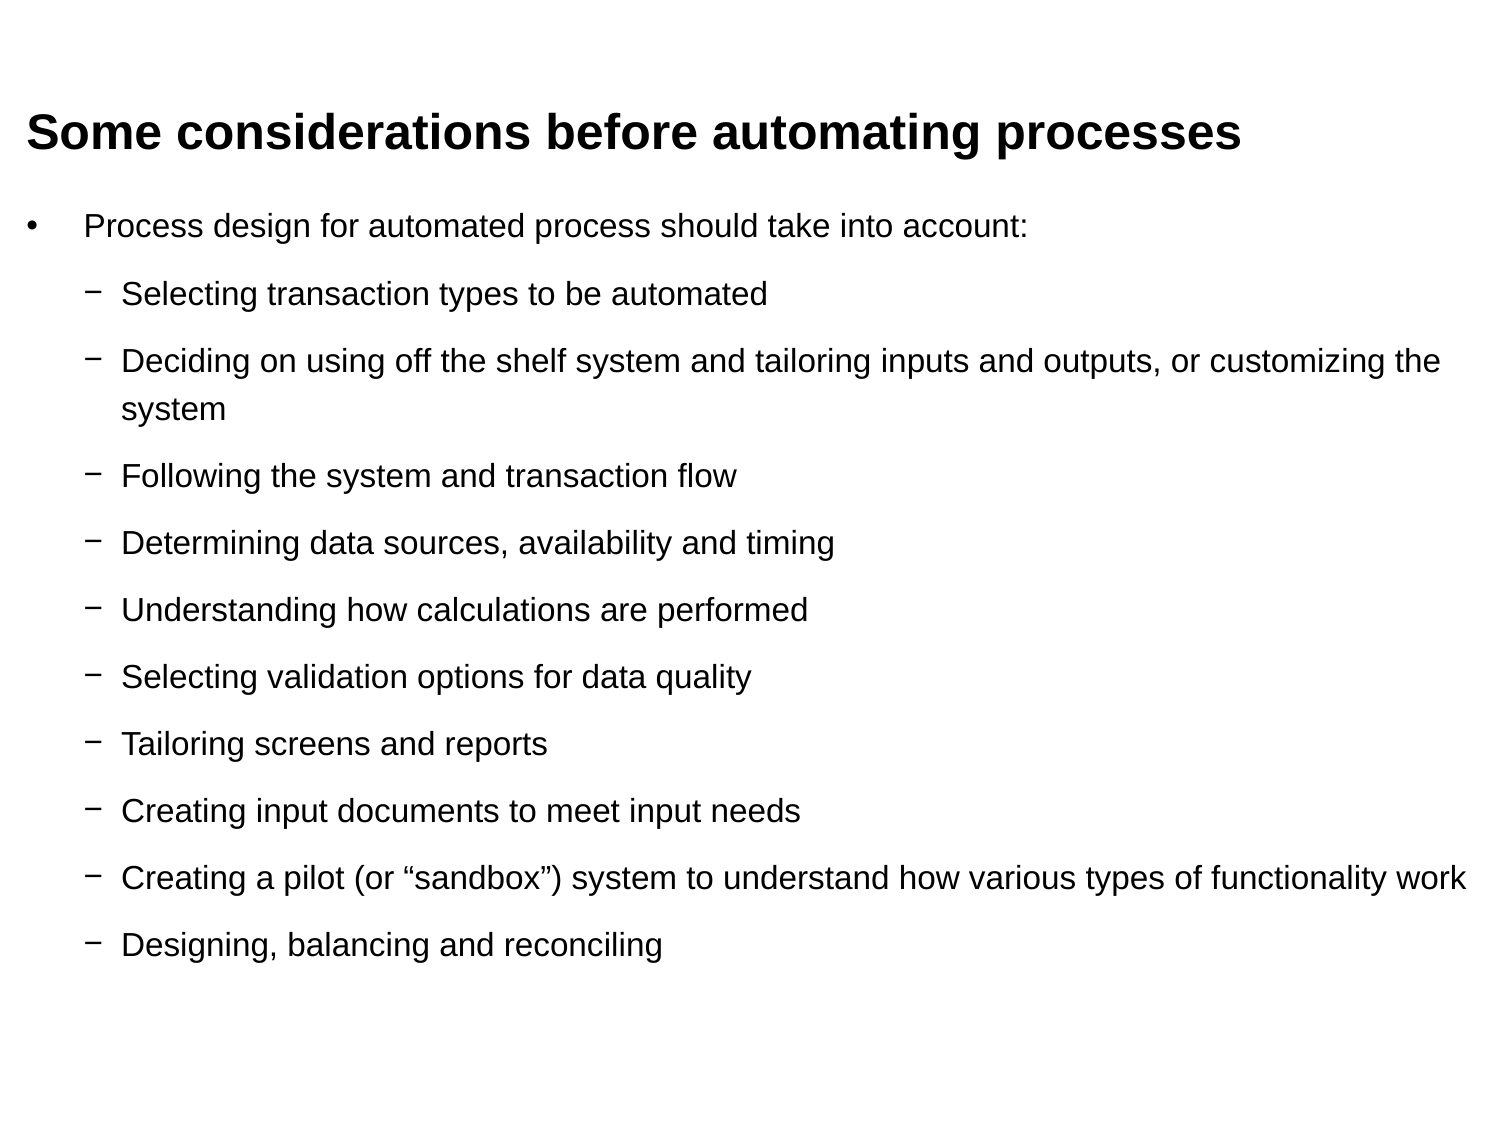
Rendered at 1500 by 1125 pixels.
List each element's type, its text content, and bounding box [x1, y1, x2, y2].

list Process design for automated process should take into account: Selecting transaction types to be automated Deciding on using off the shelf system and tailoring inputs and outputs, or customizing the system Following the system and transaction flow Determining data sources, availability and timing Understanding how calculations are performed Selecting validation options for data quality Tailoring screens and reports Creating input documents to meet input needs Creating a pilot (or “sandbox”) system to understand how various types of functionality work Designing, balancing and reconciling [26, 196, 1474, 1010]
title Some considerations before automating processes [26, 99, 1472, 196]
